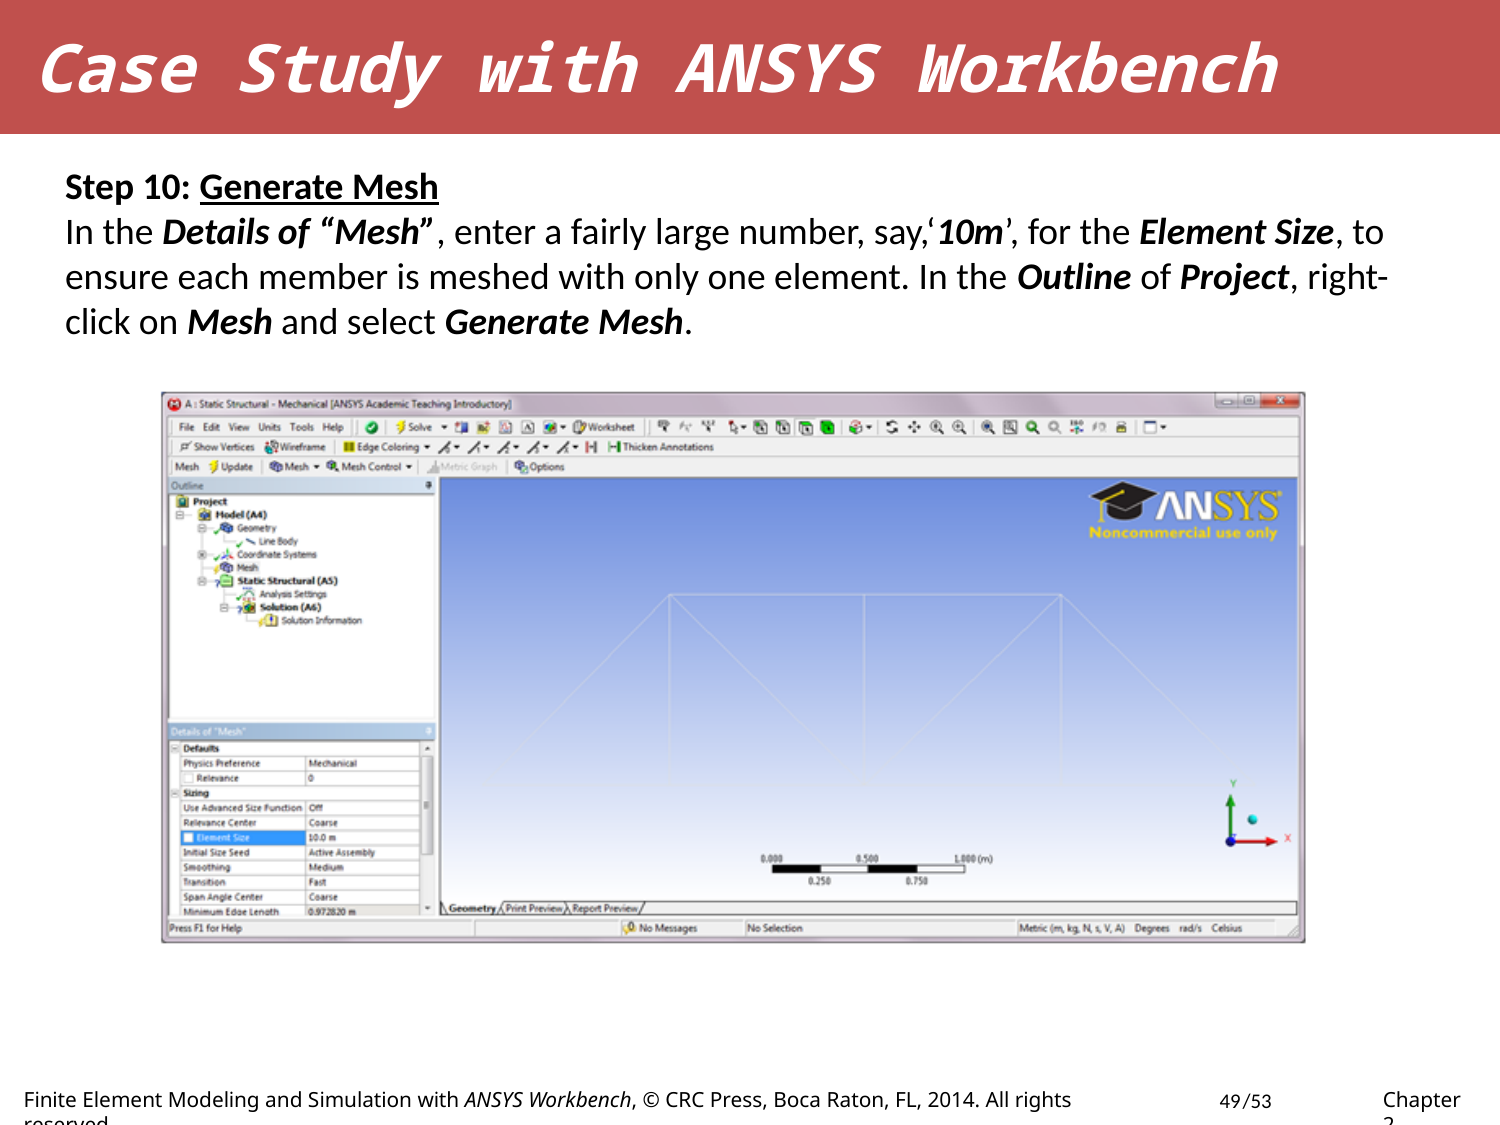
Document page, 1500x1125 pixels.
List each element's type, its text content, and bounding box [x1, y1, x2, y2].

text_box Step 10: Generate Mesh In the Details of “Mesh”, enter a fairly large number, say,‘10m’, for the Element Size, to ensure each member is meshed with only one element. In the Outline of Project, right-click on Mesh and select Generate Mesh. [50, 154, 1444, 350]
picture [154, 384, 1314, 951]
slide_number 49 [1204, 1080, 1285, 1125]
text_box Case Study with ANSYS Workbench [19, 17, 1496, 113]
